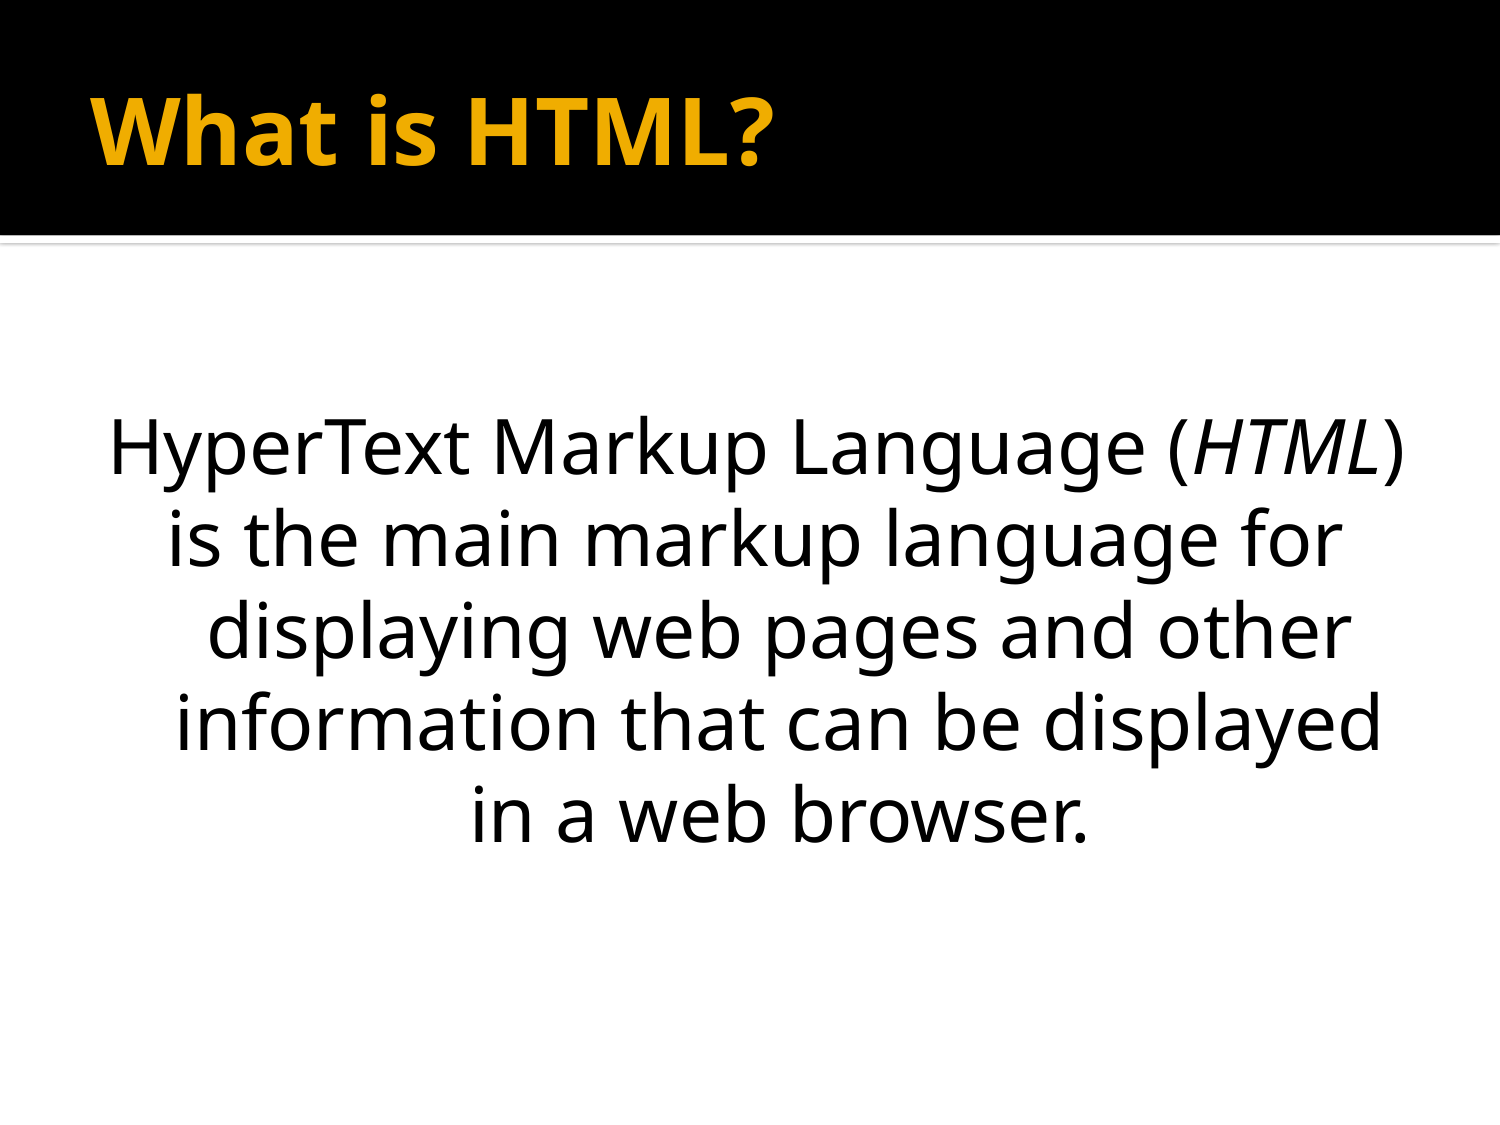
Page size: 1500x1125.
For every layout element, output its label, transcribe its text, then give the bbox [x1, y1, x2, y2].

list HyperText Markup Language (HTML) is the main markup language for displaying web pages and other information that can be displayed in a web browser. [75, 291, 1425, 1050]
title What is HTML? [75, 25, 1425, 231]
